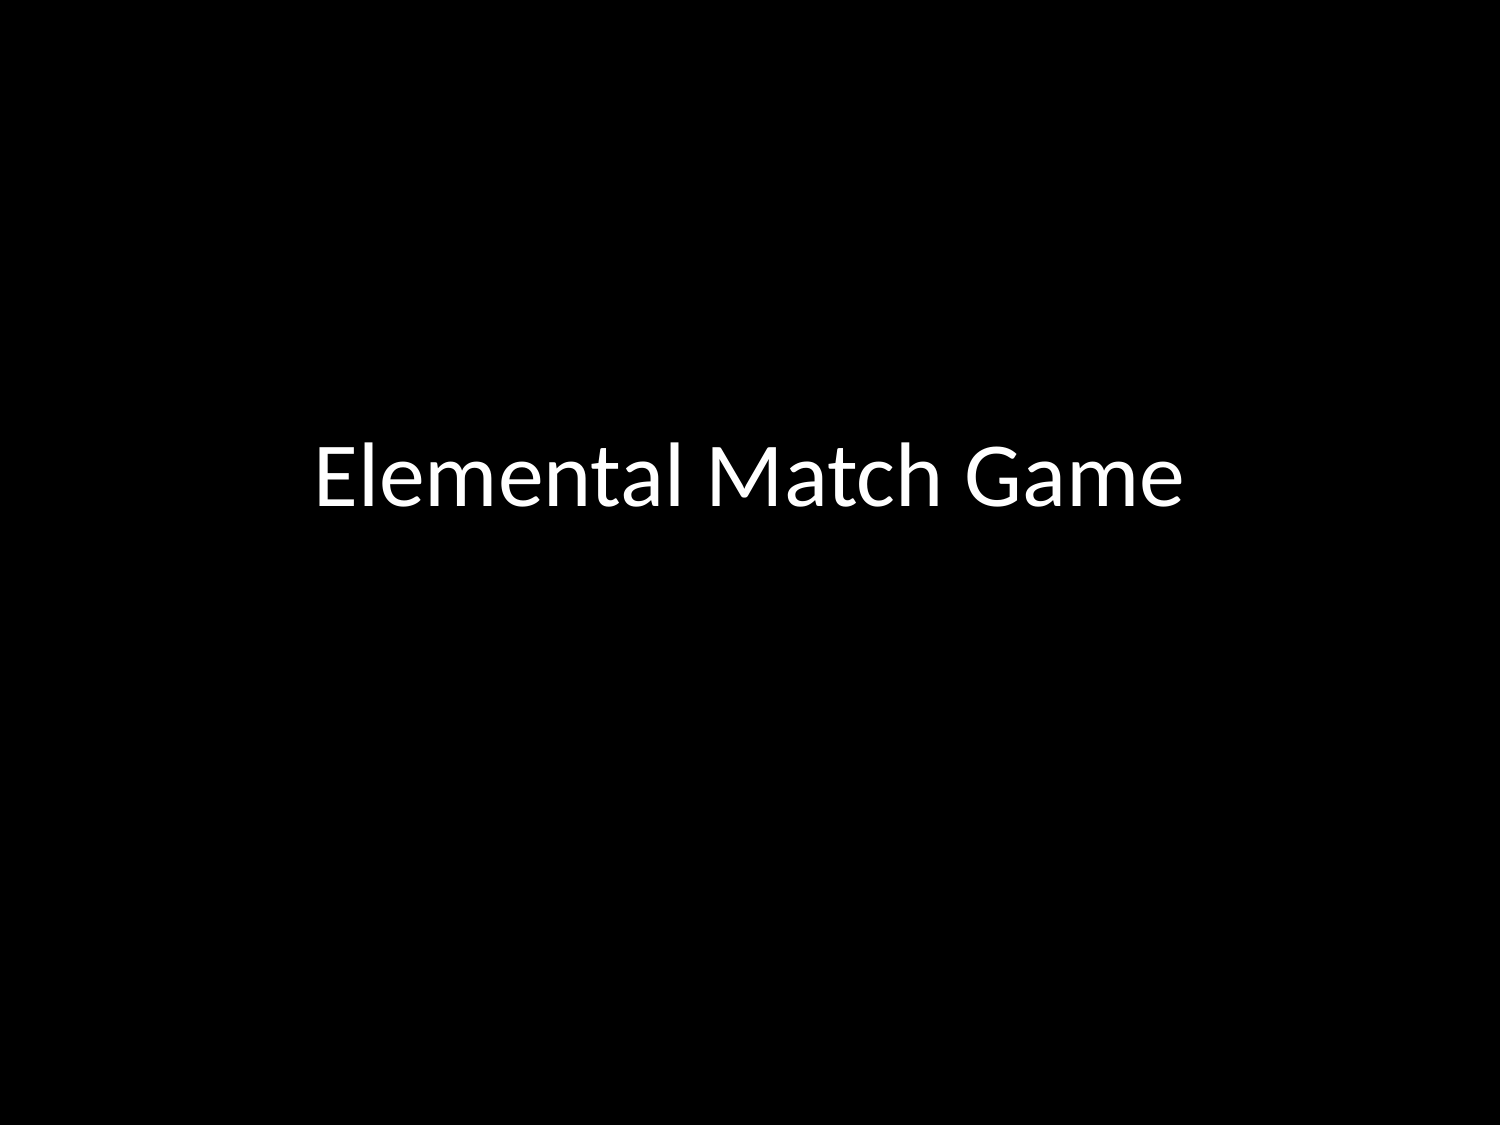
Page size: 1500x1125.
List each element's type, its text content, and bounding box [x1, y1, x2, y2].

title Elemental Match Game [112, 349, 1388, 591]
